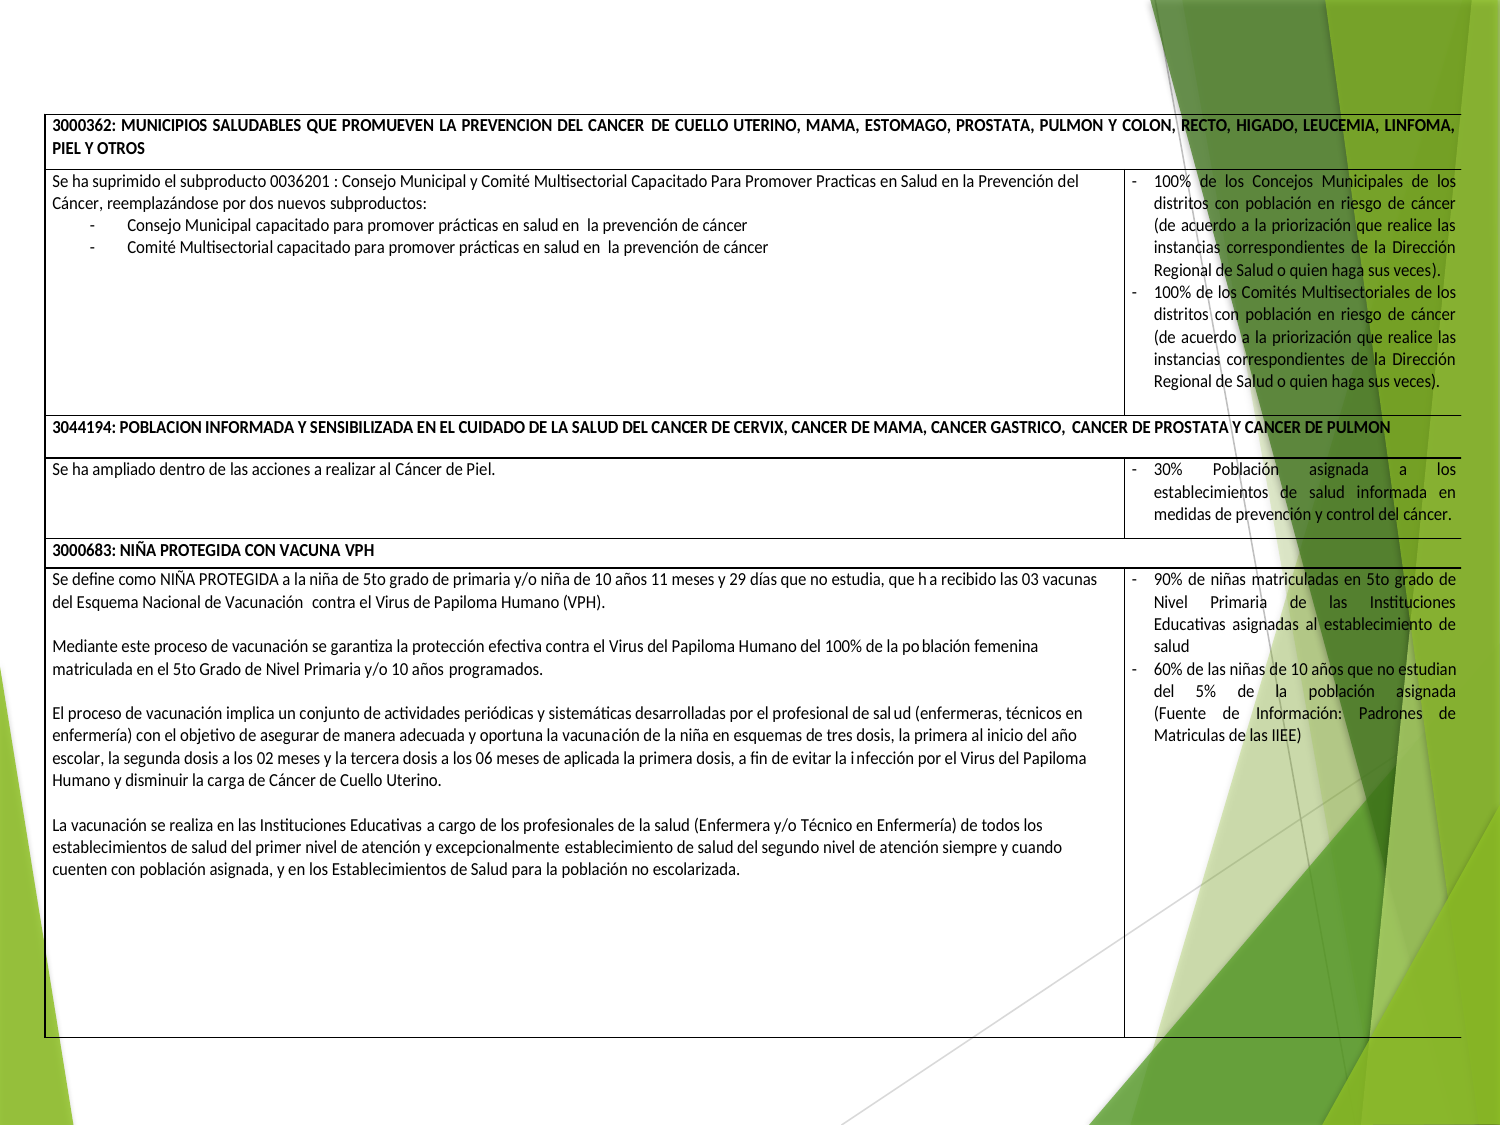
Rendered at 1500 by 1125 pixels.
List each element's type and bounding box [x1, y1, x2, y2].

picture [38, 113, 1462, 1095]
